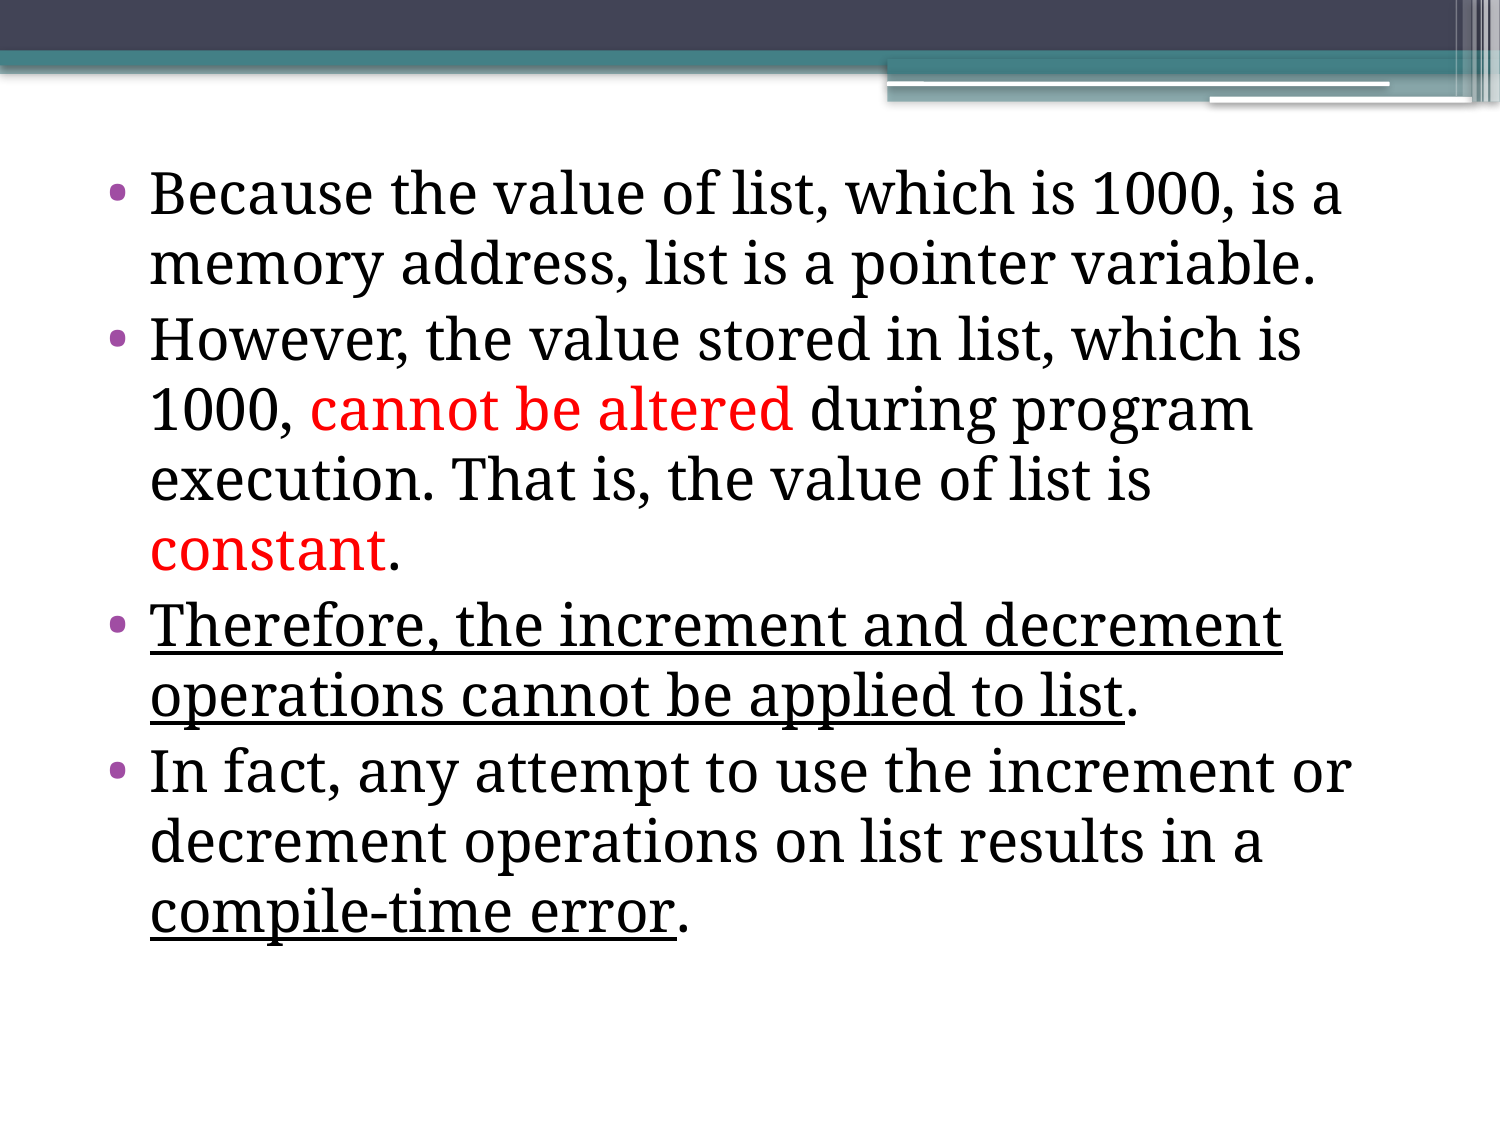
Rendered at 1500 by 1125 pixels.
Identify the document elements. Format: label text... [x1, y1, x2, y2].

list Because the value of list, which is 1000, is a memory address, list is a pointer variable. However, the value stored in list, which is 1000, cannot be altered during program execution. That is, the value of list is constant. Therefore, the increment and decrement operations cannot be applied to list. In fact, any attempt to use the increment or decrement operations on list results in a compile-time error. [75, 149, 1425, 1079]
